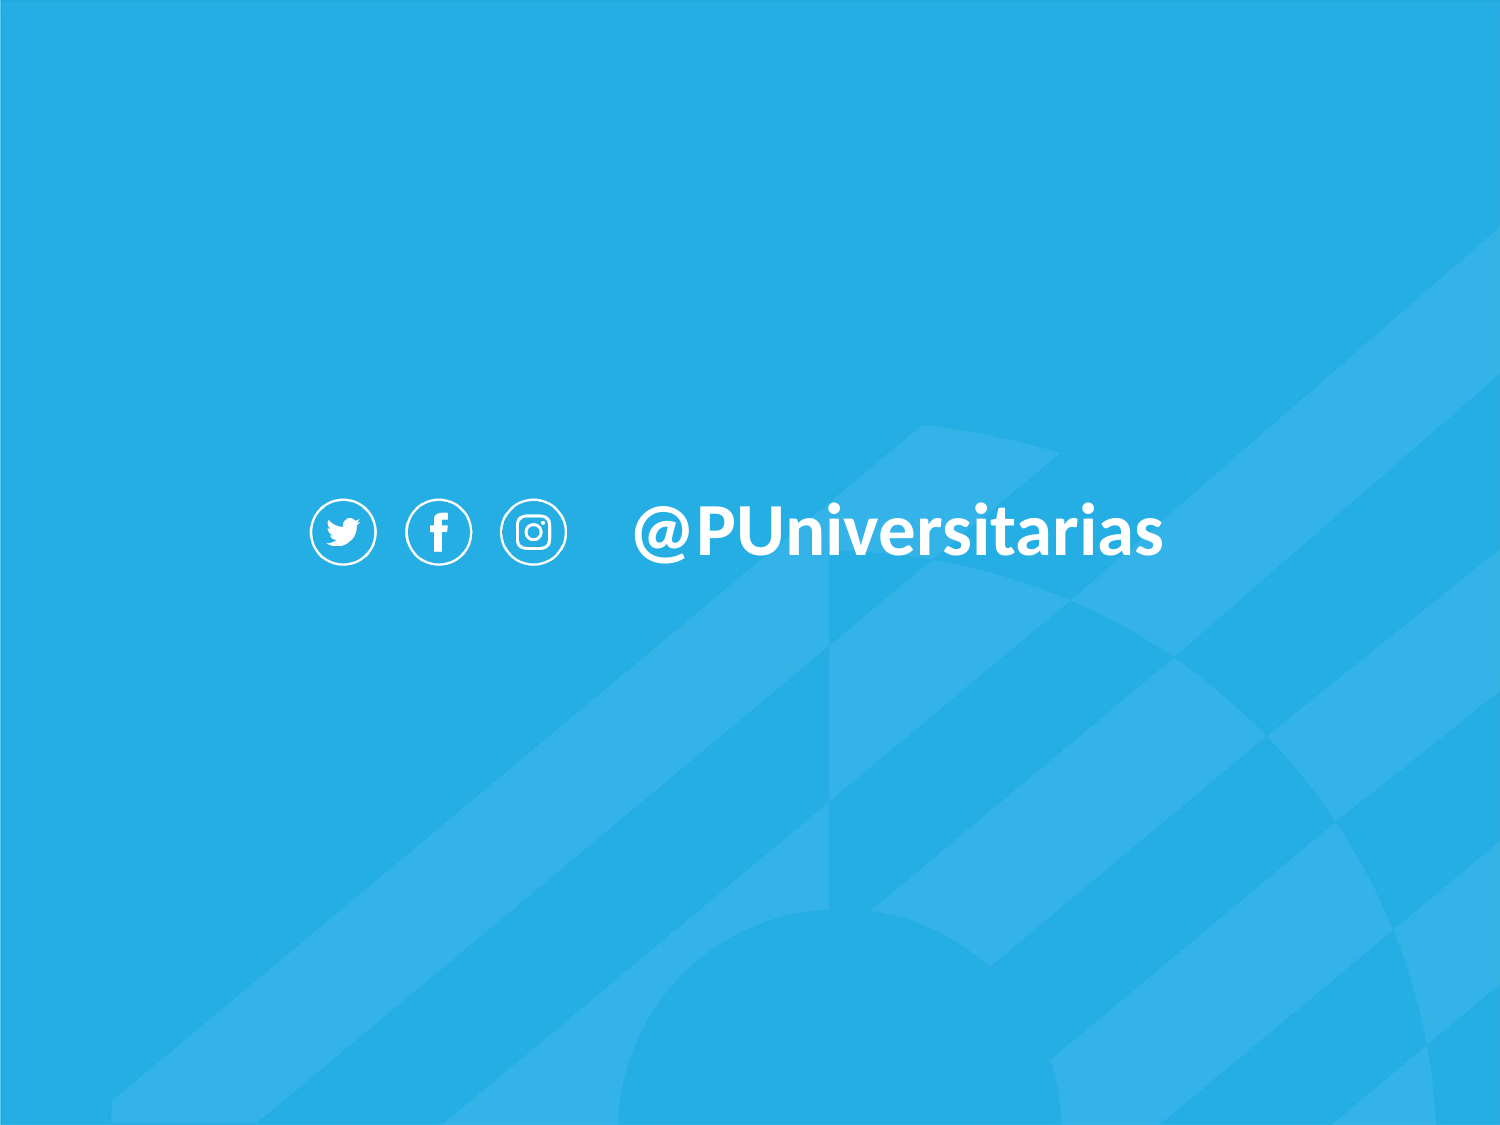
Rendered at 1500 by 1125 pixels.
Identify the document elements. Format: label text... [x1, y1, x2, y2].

picture [0, 0, 1500, 1125]
text_box @PUniversitarias [614, 472, 1353, 578]
